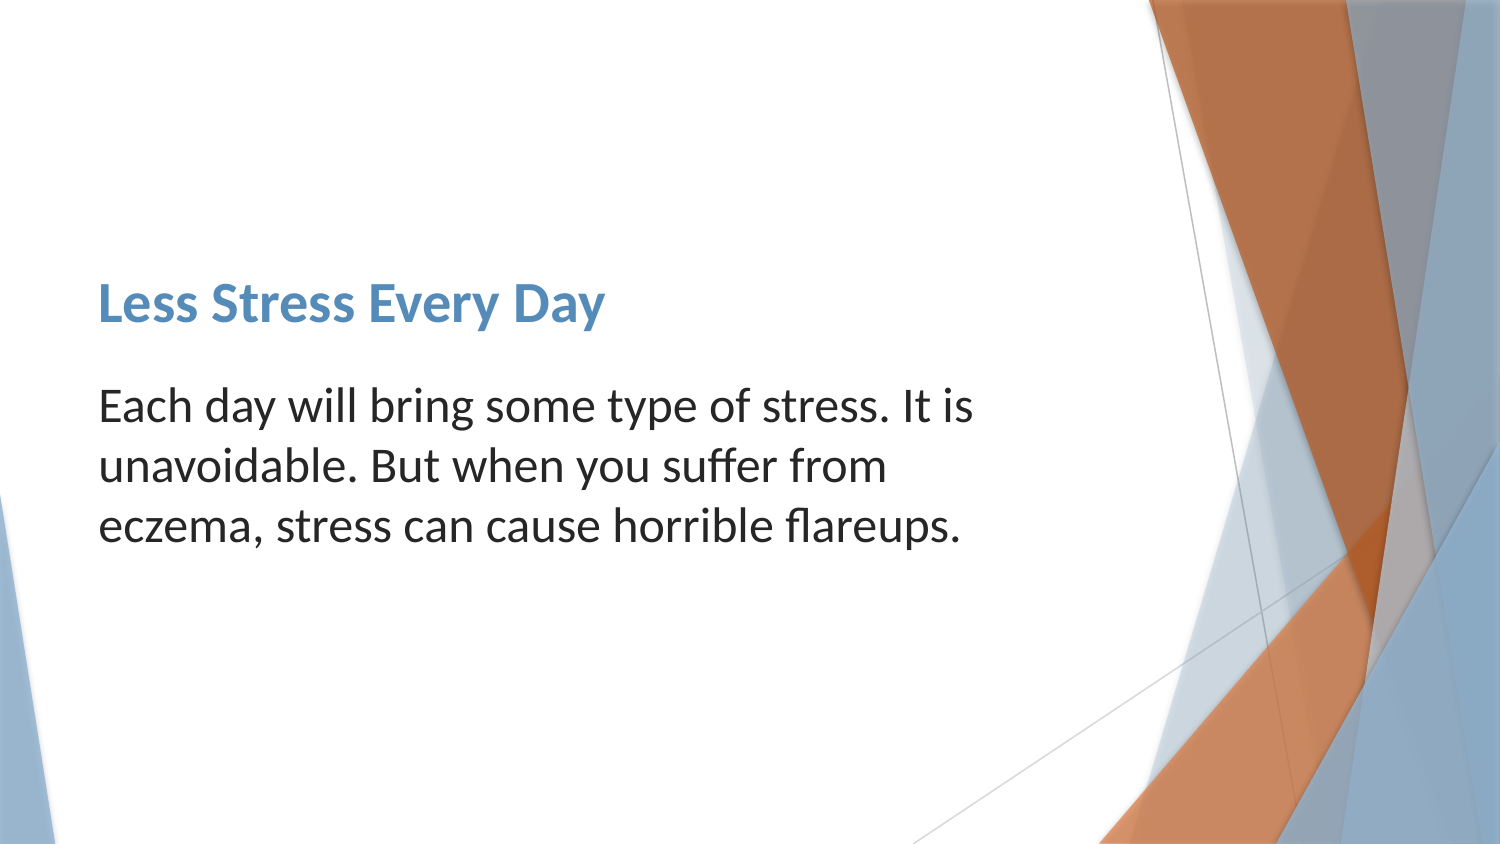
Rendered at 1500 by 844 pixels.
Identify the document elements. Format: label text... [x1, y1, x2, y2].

title Less Stress Every Day [83, 256, 1141, 344]
list Each day will bring some type of stress. It is unavoidable. But when you suffer from eczema, stress can cause horrible flareups. [83, 364, 1034, 594]
